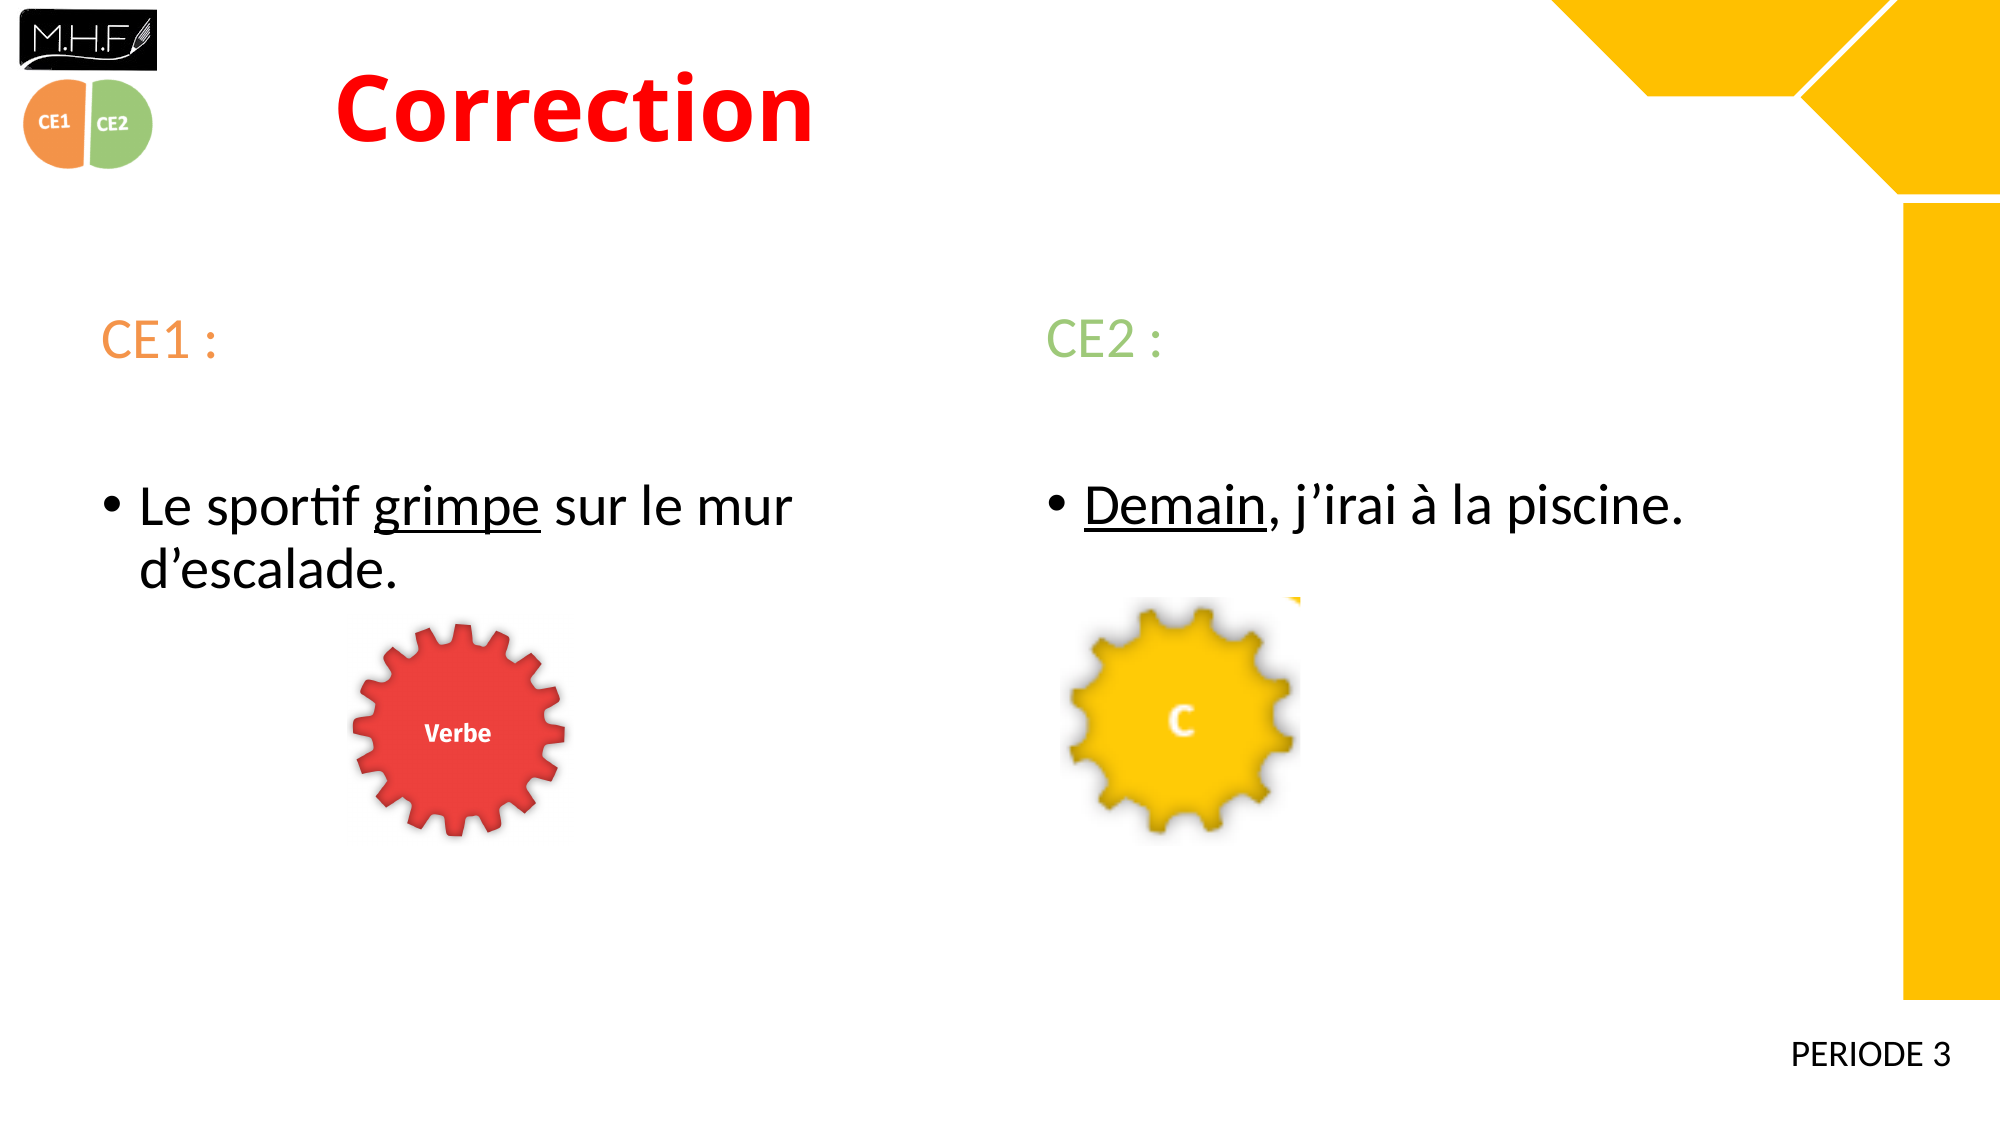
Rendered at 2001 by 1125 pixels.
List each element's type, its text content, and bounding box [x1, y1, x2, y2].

text_box [1549, 0, 1892, 98]
list CE1 : Le sportif grimpe sur le mur d’escalade. [86, 300, 909, 1015]
picture [1, 7, 177, 207]
text_box [1799, 0, 2000, 196]
picture [1060, 597, 1301, 846]
picture [347, 614, 574, 846]
title Correction [318, 3, 1865, 221]
text_box [1902, 202, 2000, 1001]
text_box CE2 : Demain, j’irai à la piscine. [1031, 299, 1853, 1014]
text_box PERIODE 3 [1362, 1021, 1967, 1125]
